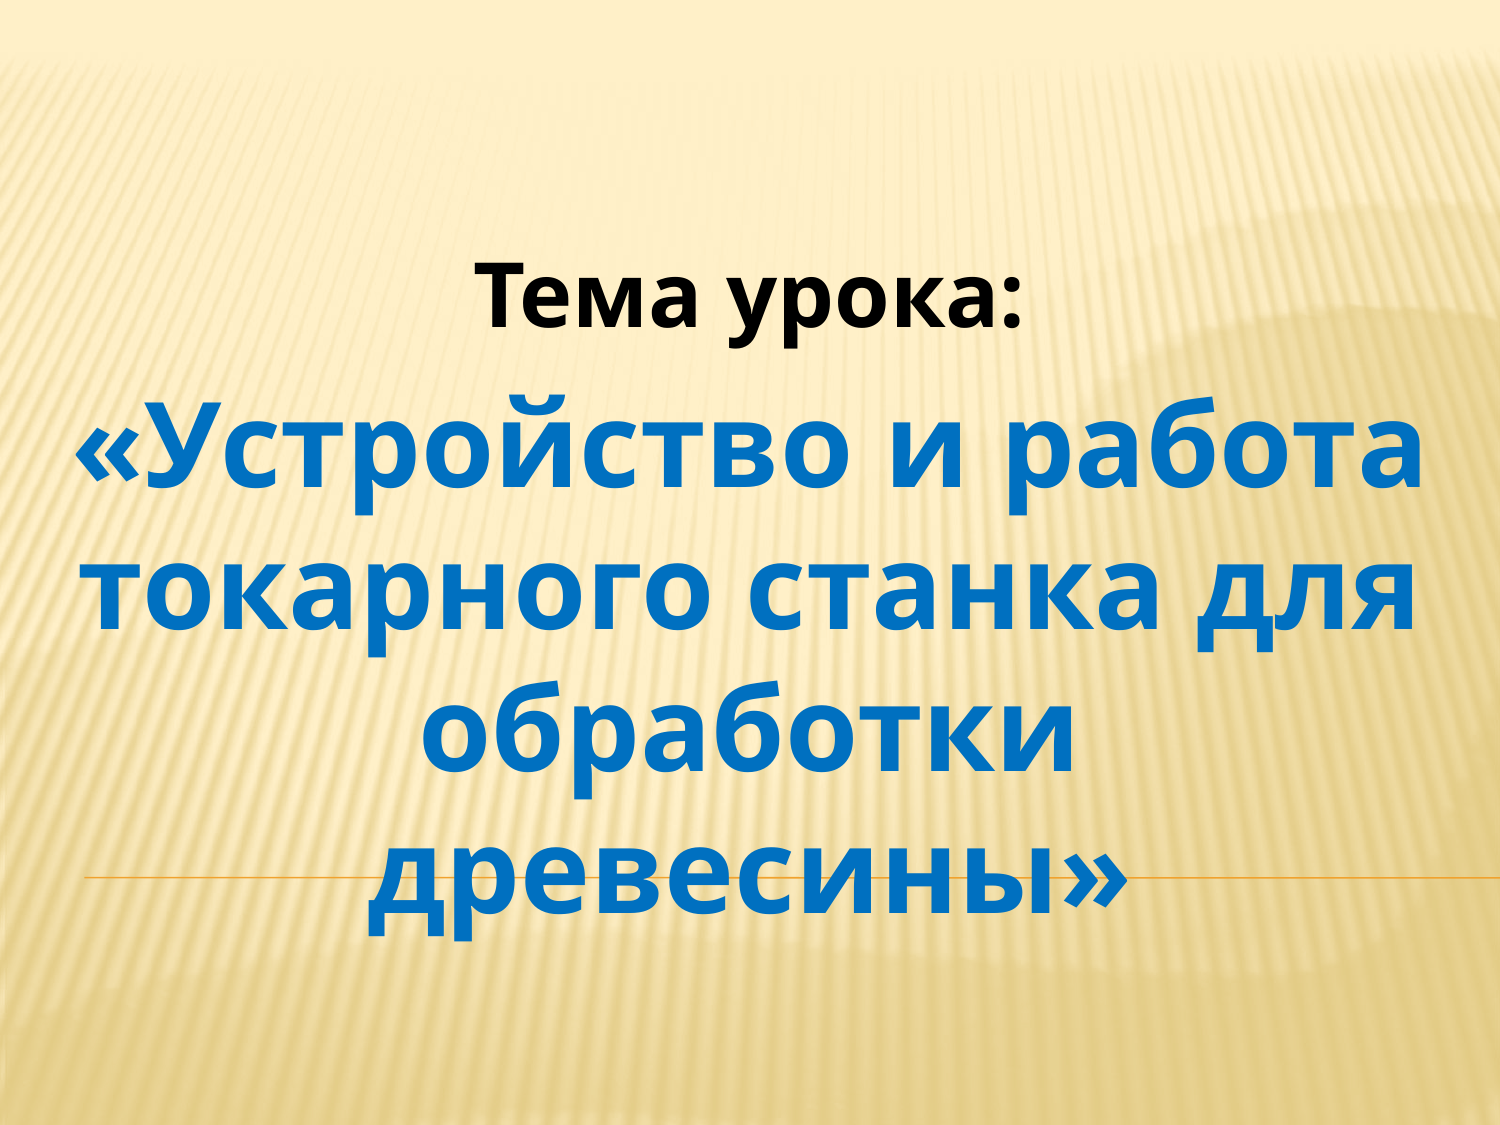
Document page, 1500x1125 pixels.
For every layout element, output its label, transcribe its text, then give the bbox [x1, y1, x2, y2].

subtitle Тема урока: «Устройство и работа токарного станка для обработки древесины» [53, 208, 1447, 1035]
